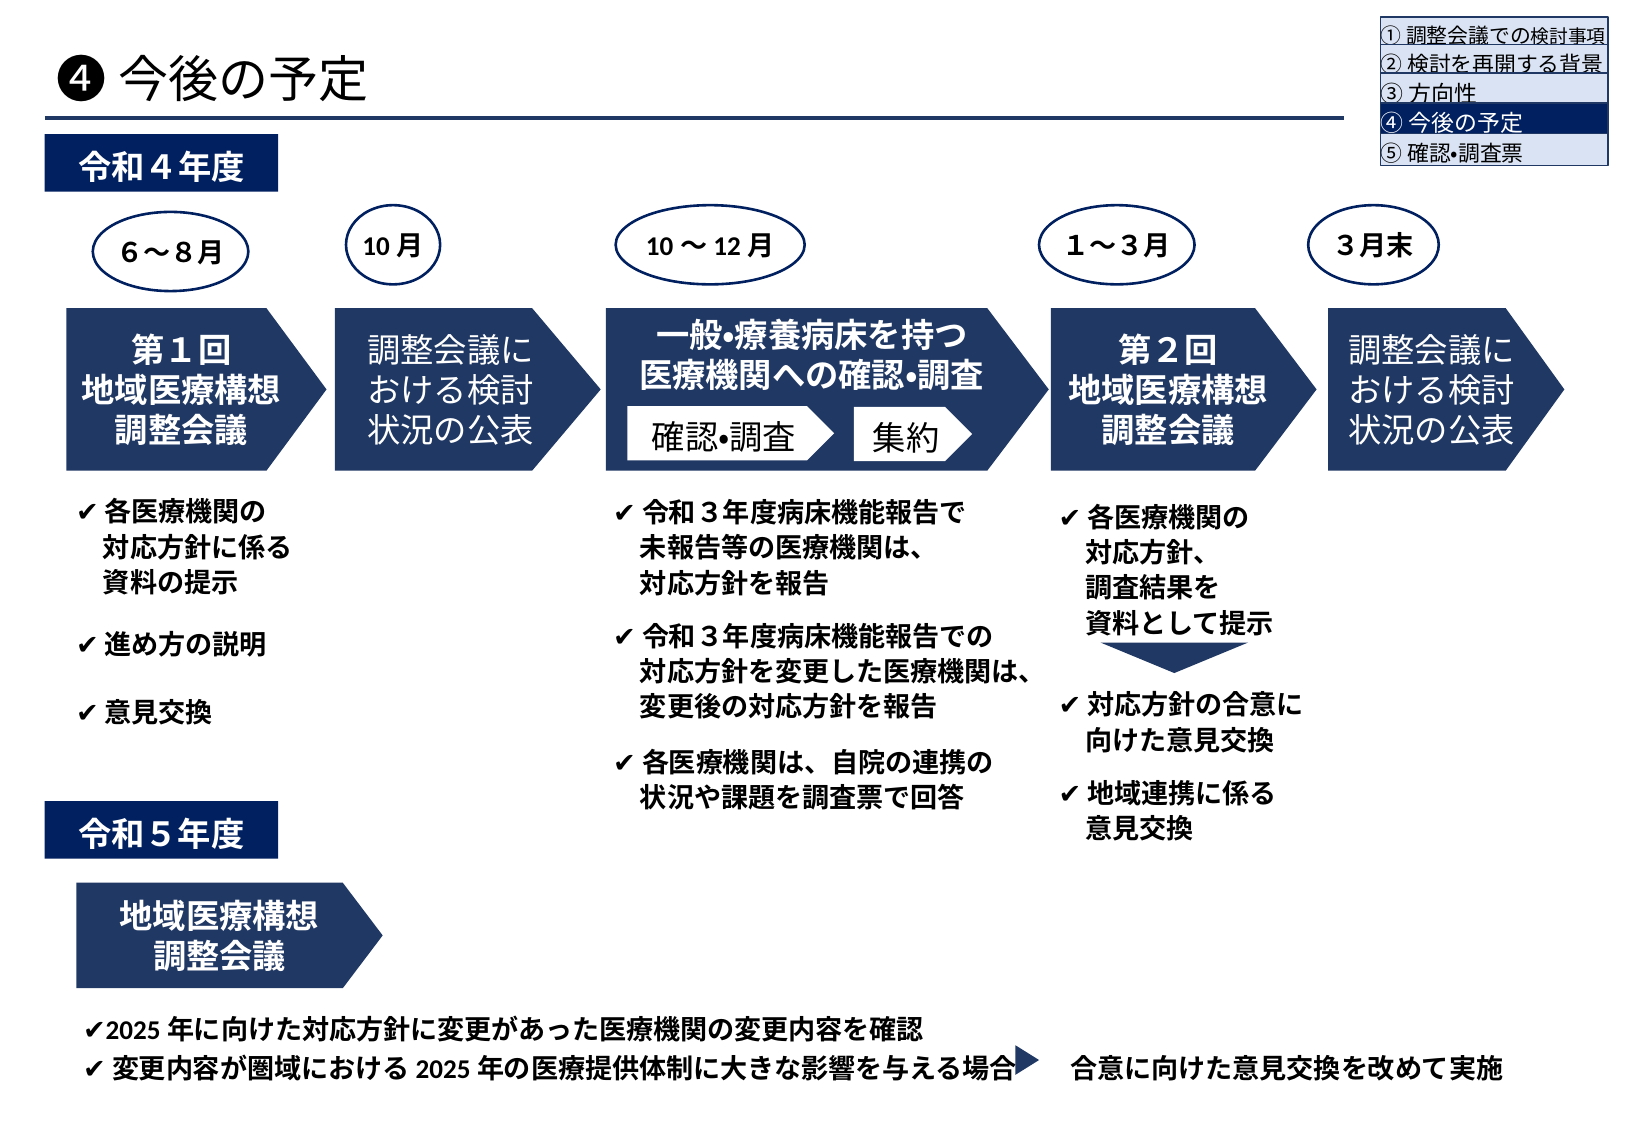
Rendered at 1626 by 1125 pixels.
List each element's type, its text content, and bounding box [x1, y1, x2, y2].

text_box ✔2025年に向けた対応方針に変更があった医療機関の変更内容を確認 ✔変更内容が圏域における2025年の医療提供体制に大きな影響を与える場合 合意に向けた意見交換を改めて実施 [68, 997, 1576, 1092]
text_box 令和４年度 [44, 133, 279, 193]
title ❹今後の予定 [44, 32, 1344, 116]
text_box １～３月 [1037, 204, 1196, 286]
text_box 調整会議に おける検討 状況の公表 [1327, 307, 1566, 472]
text_box 調整会議に おける検討 状況の公表 [333, 307, 603, 472]
text_box ６～８月 [91, 210, 250, 293]
text_box 確認・調査 [626, 405, 836, 462]
text_box ３月末 [1307, 204, 1440, 286]
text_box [1380, 16, 1609, 167]
text_box 10～12月 [614, 204, 806, 286]
text_box 地域医療構想 調整会議 [75, 881, 384, 990]
text_box 令和５年度 [44, 800, 279, 860]
text_box 集約 [852, 405, 974, 463]
text_box 第２回 地域医療構想 調整会議 [1049, 307, 1318, 472]
text_box 10月 [344, 204, 442, 286]
text_box 一般・療養病床を持つ 医療機関への確認・調査 [604, 307, 1049, 472]
text_box ✔各医療機関の 対応方針、 調査結果を 資料として提示 ✔対応方針の合意に 向けた意見交換 ✔地域連携に係る 意見交換 [1054, 489, 1334, 901]
text_box 第１回 地域医療構想 調整会議 [65, 307, 328, 472]
text_box [1100, 641, 1249, 675]
text_box ✔各医療機関の 対応方針に係る 資料の提示 ✔進め方の説明 ✔意見交換 [64, 484, 319, 754]
text_box ✔令和３年度病床機能報告で 未報告等の医療機関は、 対応方針を報告 ✔令和３年度病床機能報告での 対応方針を変更した医療機関は、 変更後の対応方針を報告 ✔各医療機関は、自院の連携の 状況や課題を調査票で回答 [601, 484, 1054, 906]
text_box [1014, 1043, 1042, 1077]
